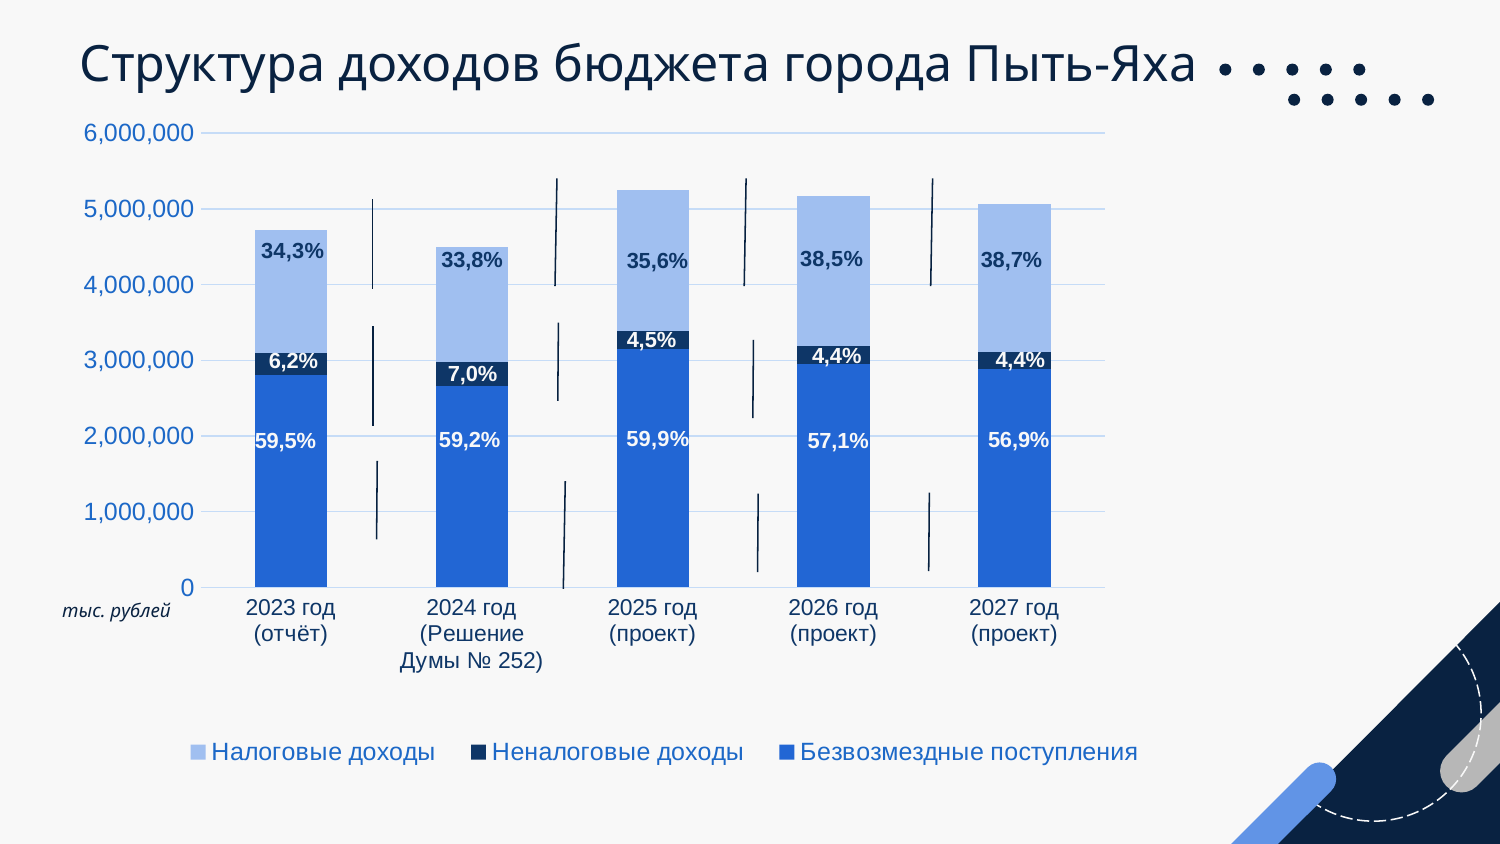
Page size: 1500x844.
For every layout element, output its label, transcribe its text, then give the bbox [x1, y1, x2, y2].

chart [50, 105, 1183, 815]
title Структура доходов бюджета города Пыть-Яха [64, 16, 1262, 179]
